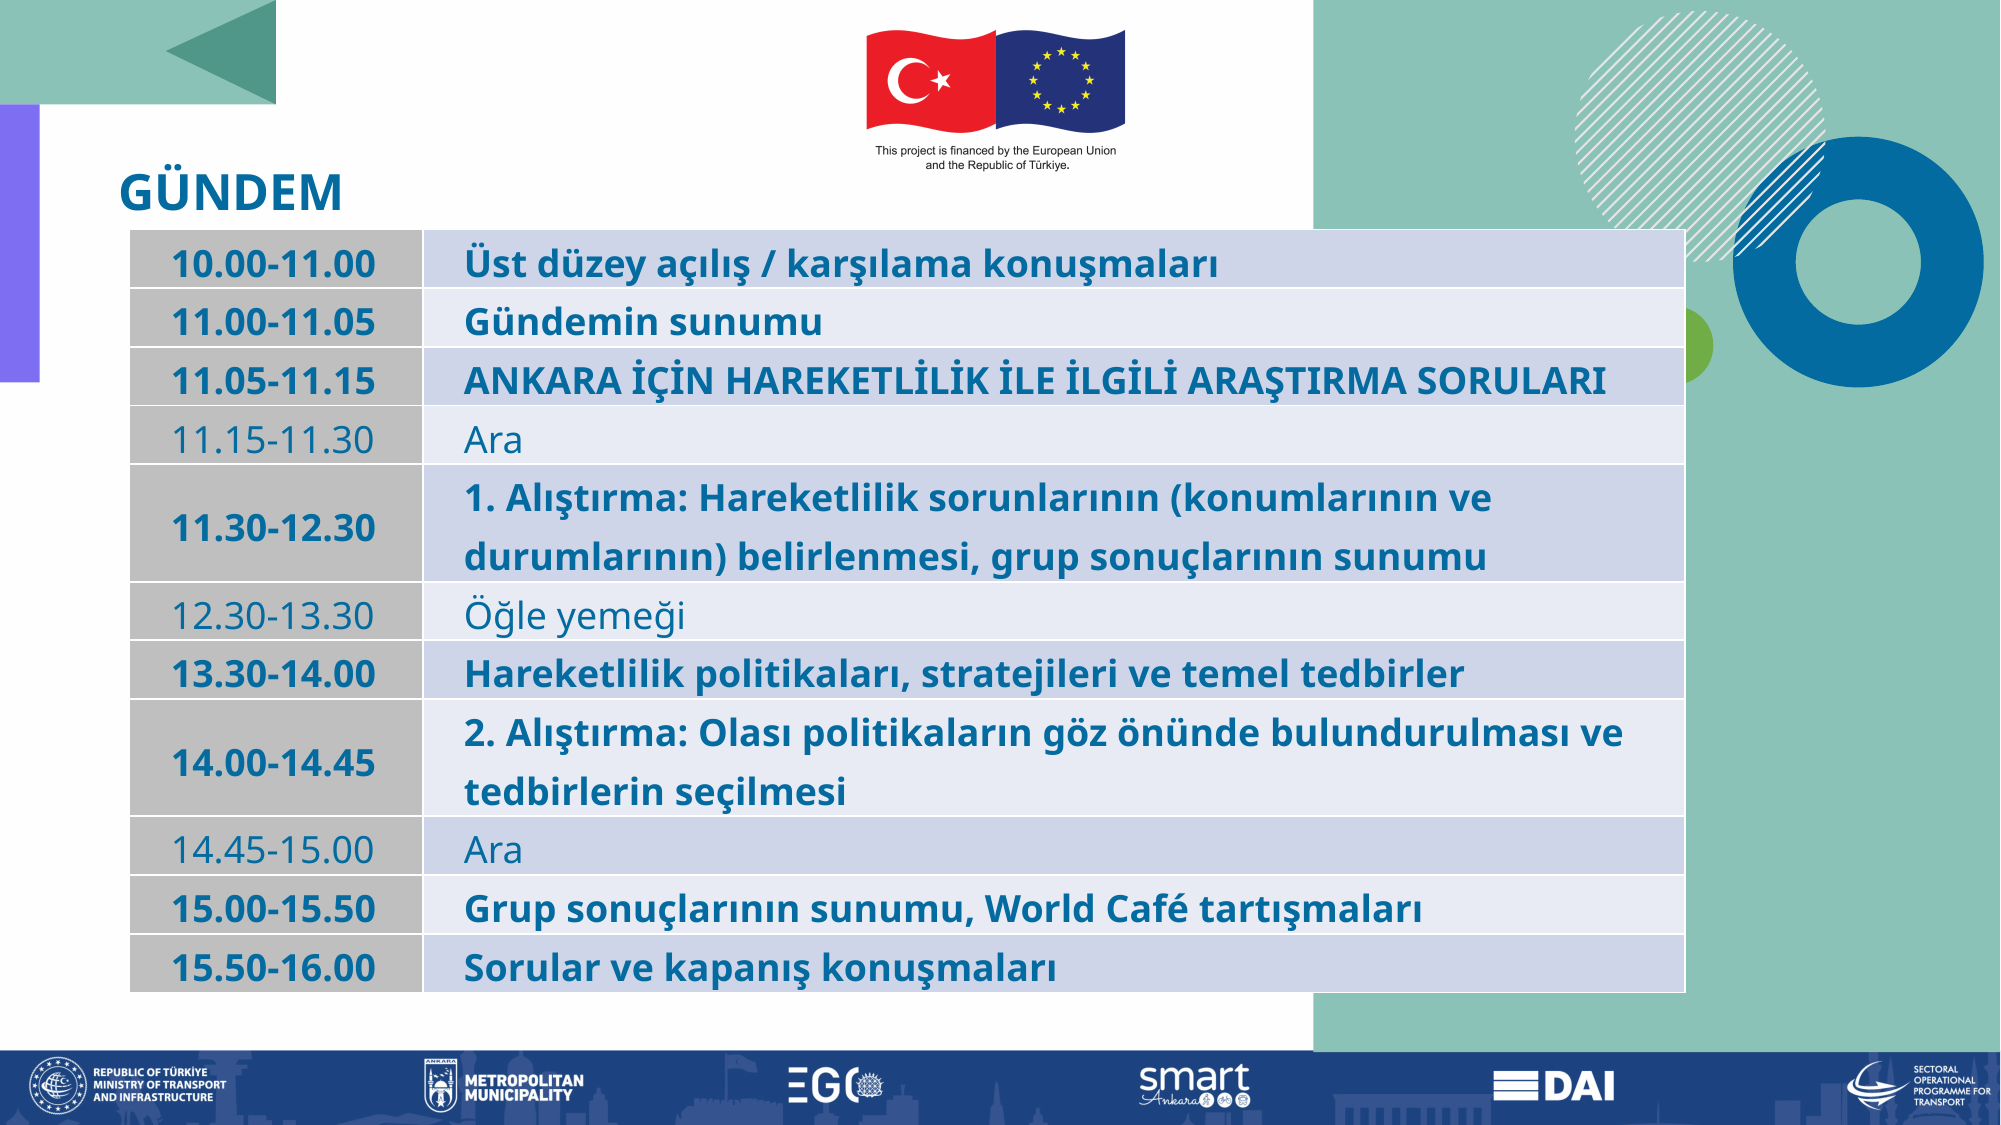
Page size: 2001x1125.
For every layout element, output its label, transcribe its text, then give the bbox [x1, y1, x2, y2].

table_cell Gündemin sunumu [424, 289, 1684, 346]
table_cell Grup sonuçlarının sunumu, World Café tartışmaları [424, 876, 1684, 933]
table_cell 14.45-15.00 [130, 817, 422, 874]
table_cell 11.00-11.05 [276, 289, 422, 346]
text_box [0, 0, 276, 383]
table_cell ANKARA İÇİN HAREKETLİLİK İLE İLGİLİ ARAŞTIRMA SORULARI [424, 348, 1684, 405]
table_cell Ara [424, 406, 1684, 463]
picture [276, 0, 1312, 229]
table_cell 15.00-15.50 [130, 876, 422, 933]
text_box GÜNDEM [276, 153, 374, 229]
table_cell 13.30-14.00 [130, 641, 422, 698]
table_cell 1. Alıştırma: Hareketlilik sorunlarının (konumlarının ve durumlarının) belirlenmesi, grup sonuçlarının sunumu [424, 465, 1684, 581]
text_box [1574, 11, 1826, 262]
table_header 10.00-11.00 [276, 230, 422, 287]
table_cell 11.30-12.30 [130, 465, 422, 581]
text_box [1312, 0, 2000, 1053]
table_cell Ara [424, 817, 1684, 874]
table_cell Hareketlilik politikaları, stratejileri ve temel tedbirler [424, 641, 1684, 698]
table_cell 2. Alıştırma: Olası politikaların göz önünde bulundurulması ve tedbirlerin seçilmesi [424, 700, 1684, 815]
table_cell Öğle yemeği [424, 583, 1684, 639]
table_cell 12.30-13.30 [130, 583, 422, 639]
table_cell 11.15-11.30 [130, 406, 422, 463]
table_cell 11.05-11.15 [130, 348, 422, 405]
picture [0, 0, 2001, 1125]
table_cell 15.50-16.00 [130, 935, 422, 992]
text_box [1733, 136, 1984, 388]
text_box [1686, 308, 1714, 383]
table_cell Sorular ve kapanış konuşmaları [424, 935, 1684, 992]
table_cell 14.00-14.45 [130, 700, 422, 815]
table_header Üst düzey açılış / karşılama konuşmaları [424, 230, 1684, 287]
